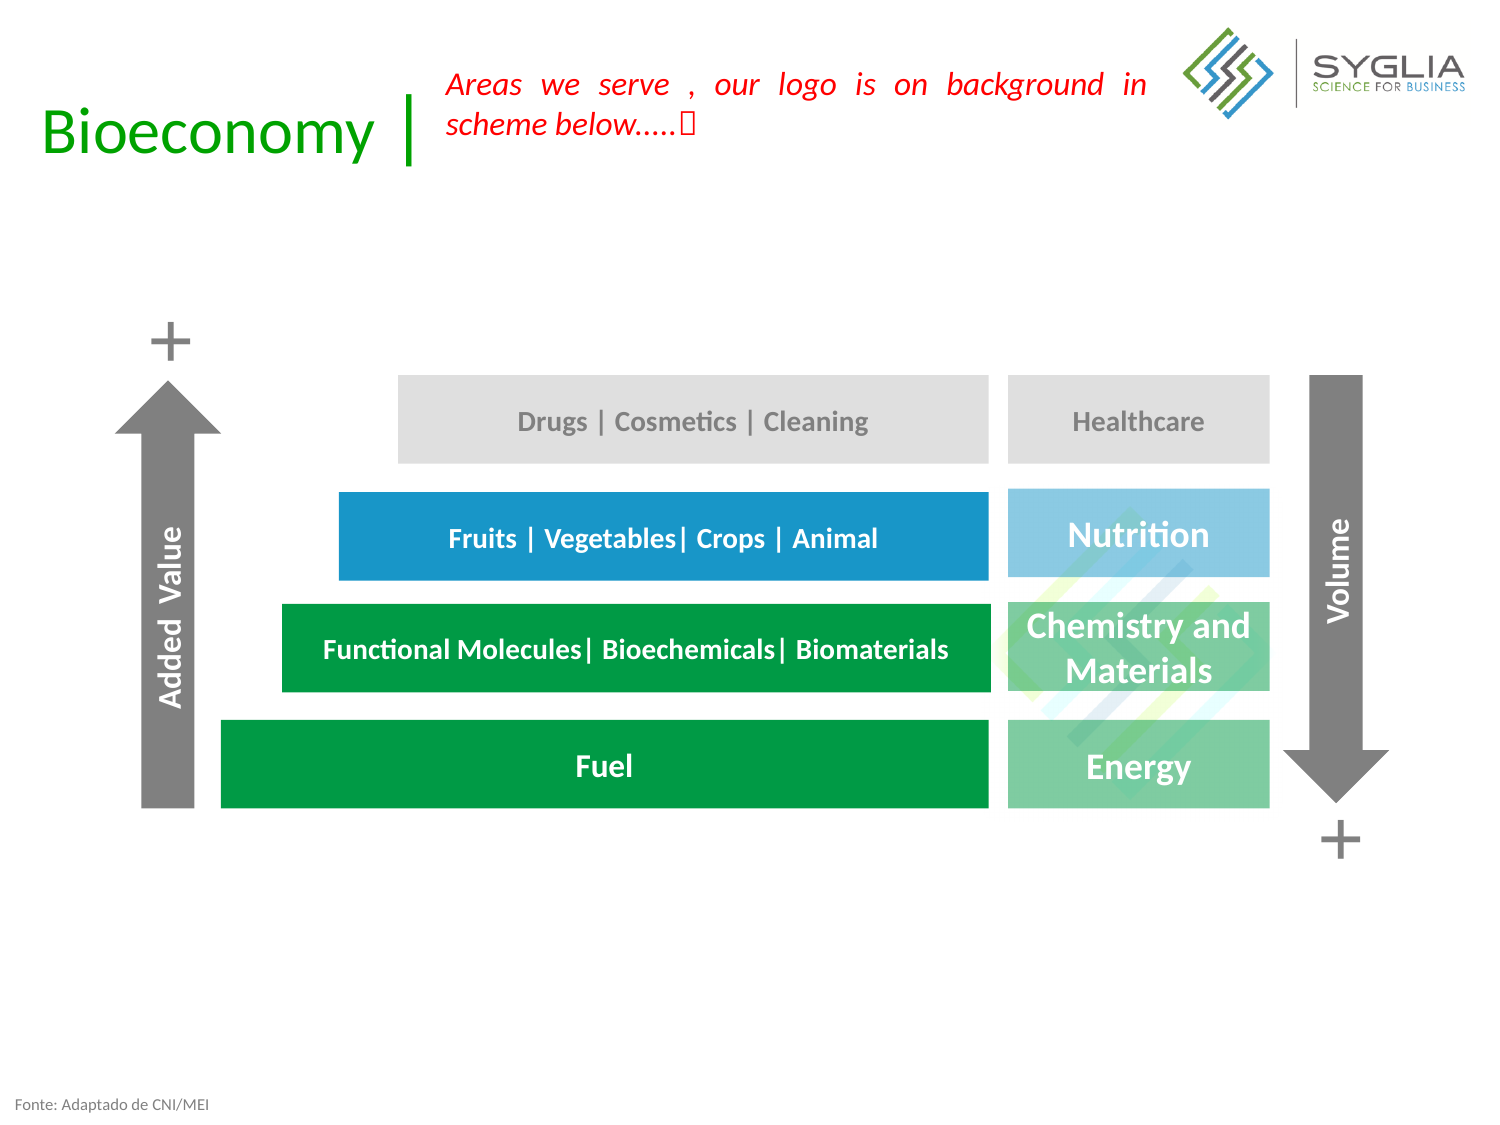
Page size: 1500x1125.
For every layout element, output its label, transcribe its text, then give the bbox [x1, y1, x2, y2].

text_box Fonte: Adaptado de CNI/MEI [0, 1086, 533, 1122]
text_box Bioeconomy | [26, 64, 1271, 264]
text_box Areas we serve , our logo is on background in scheme below..... [431, 54, 1164, 150]
text_box + [124, 278, 219, 374]
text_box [114, 374, 1391, 823]
picture [1175, 20, 1471, 126]
text_box + [1294, 830, 1388, 892]
